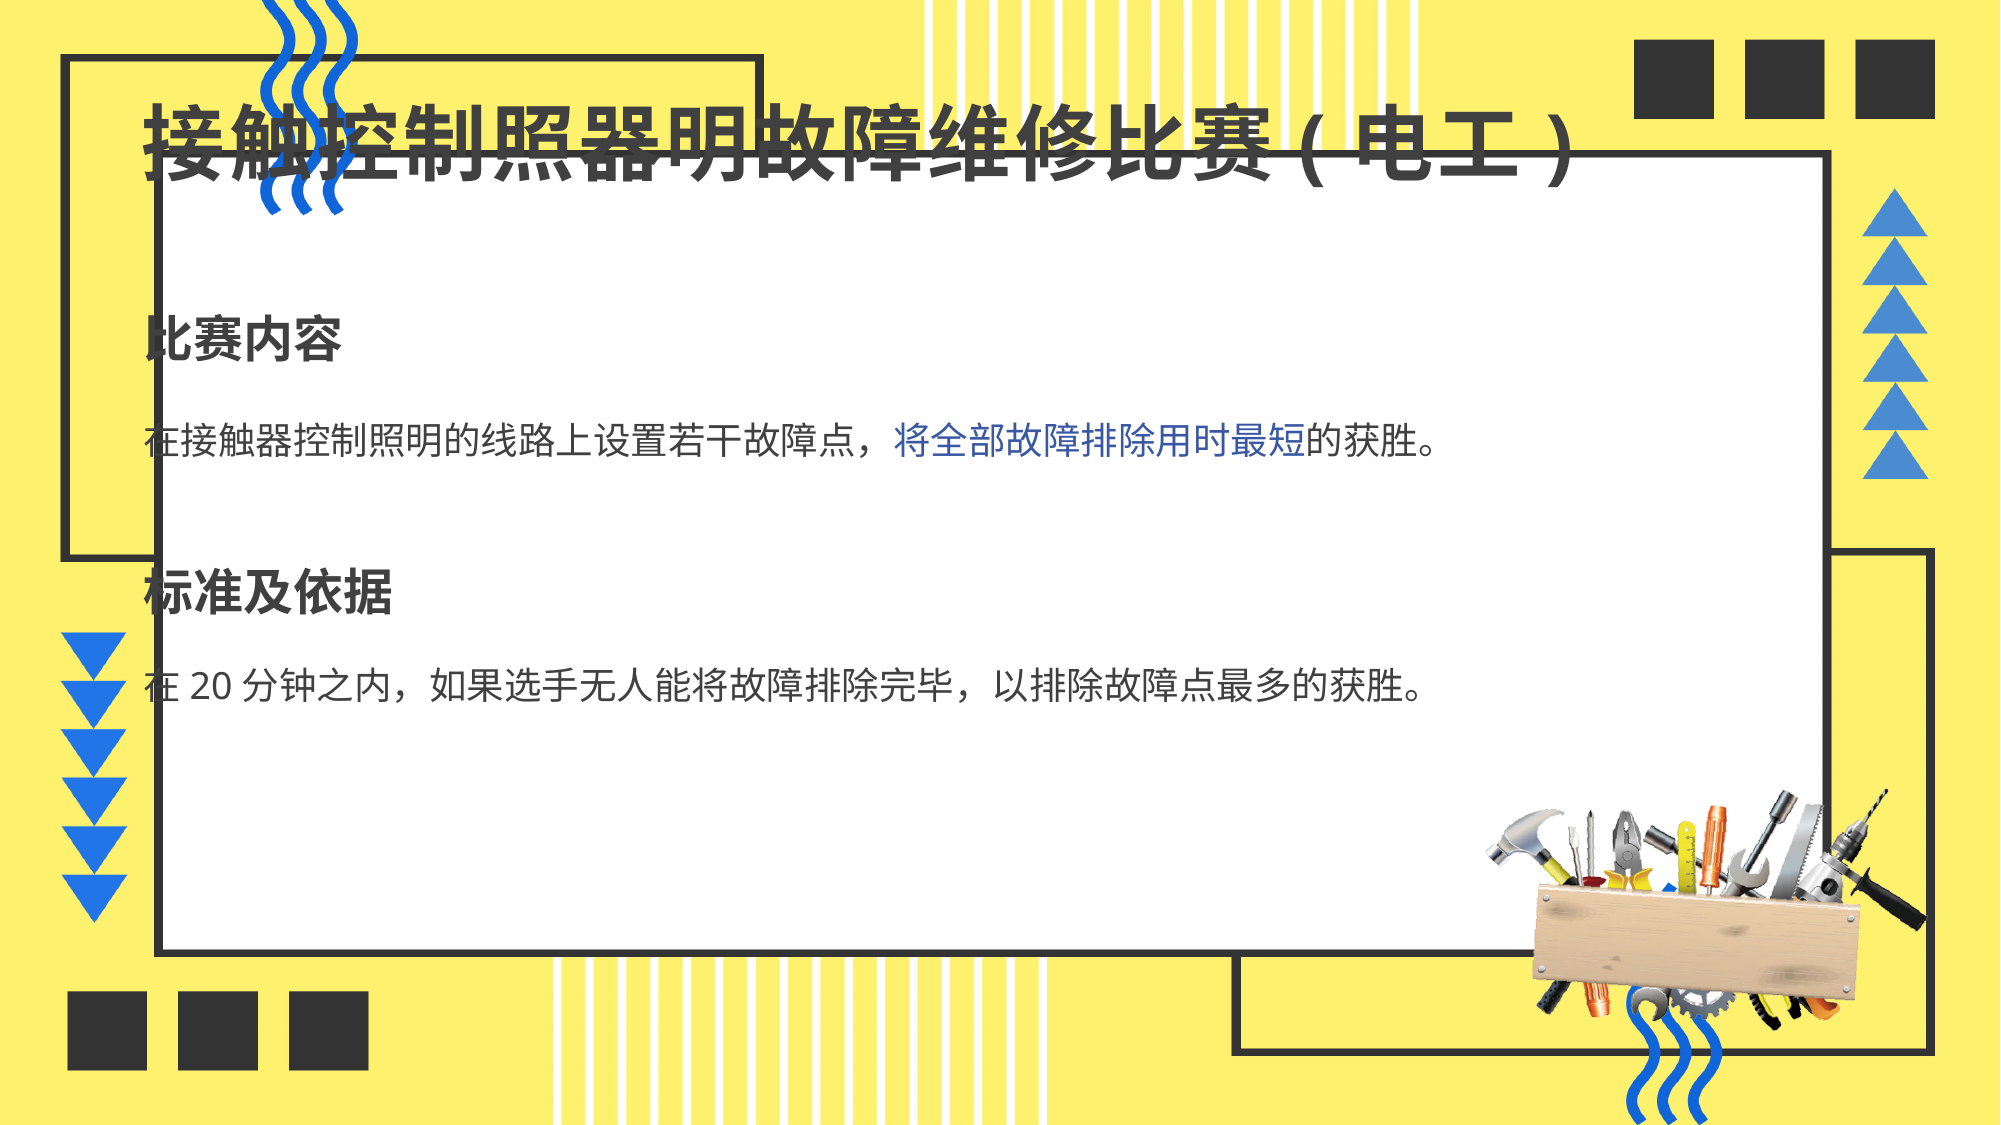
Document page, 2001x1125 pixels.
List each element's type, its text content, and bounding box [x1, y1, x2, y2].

text_box 比赛内容 [128, 300, 428, 376]
text_box 标准及依据 [128, 553, 461, 628]
text_box 在接触器控制照明的线路上设置若干故障点，将全部故障排除用时最短的获胜。 [128, 387, 1616, 470]
text_box 在20分钟之内，如果选手无人能将故障排除完毕，以排除故障点最多的获胜。 [128, 655, 1443, 715]
text_box 接触控制照器明故障维修比赛(电工) [124, 83, 1925, 199]
picture [0, 0, 2001, 1125]
